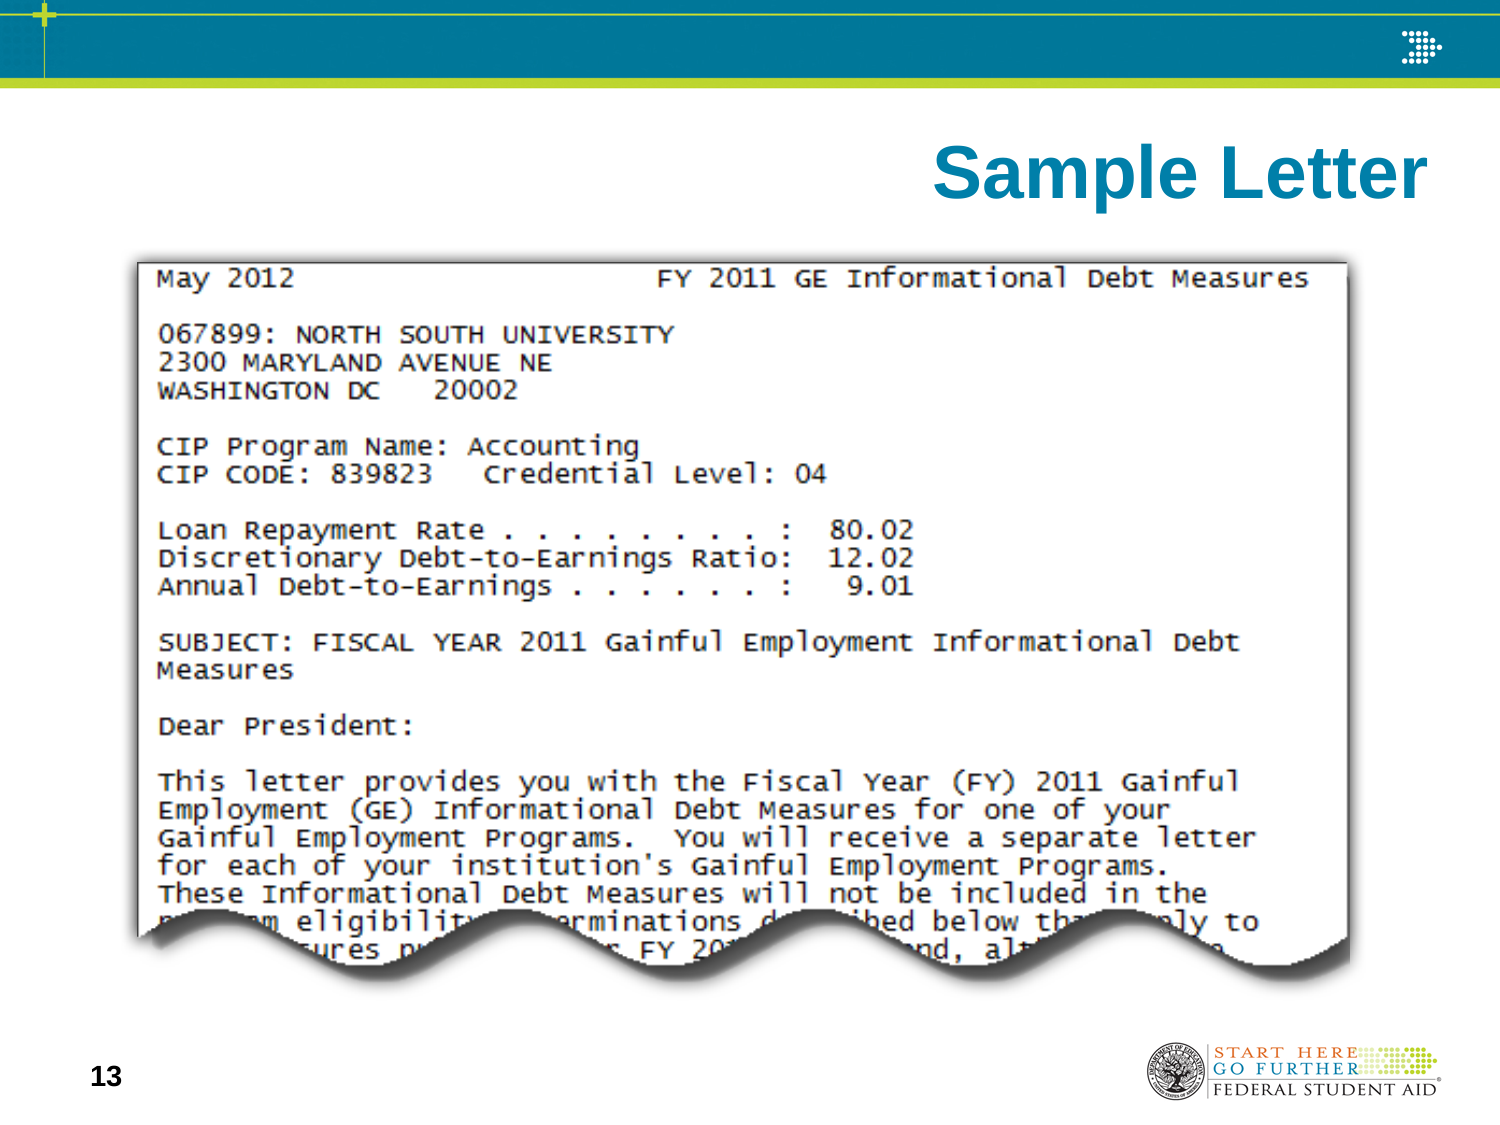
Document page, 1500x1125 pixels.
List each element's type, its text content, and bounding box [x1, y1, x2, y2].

title Sample Letter [56, 112, 1444, 226]
picture [0, 3, 1500, 26]
picture [1424, 32, 1428, 42]
picture [0, 78, 1500, 1125]
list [137, 262, 1351, 996]
slide_number 13 [74, 1049, 388, 1125]
